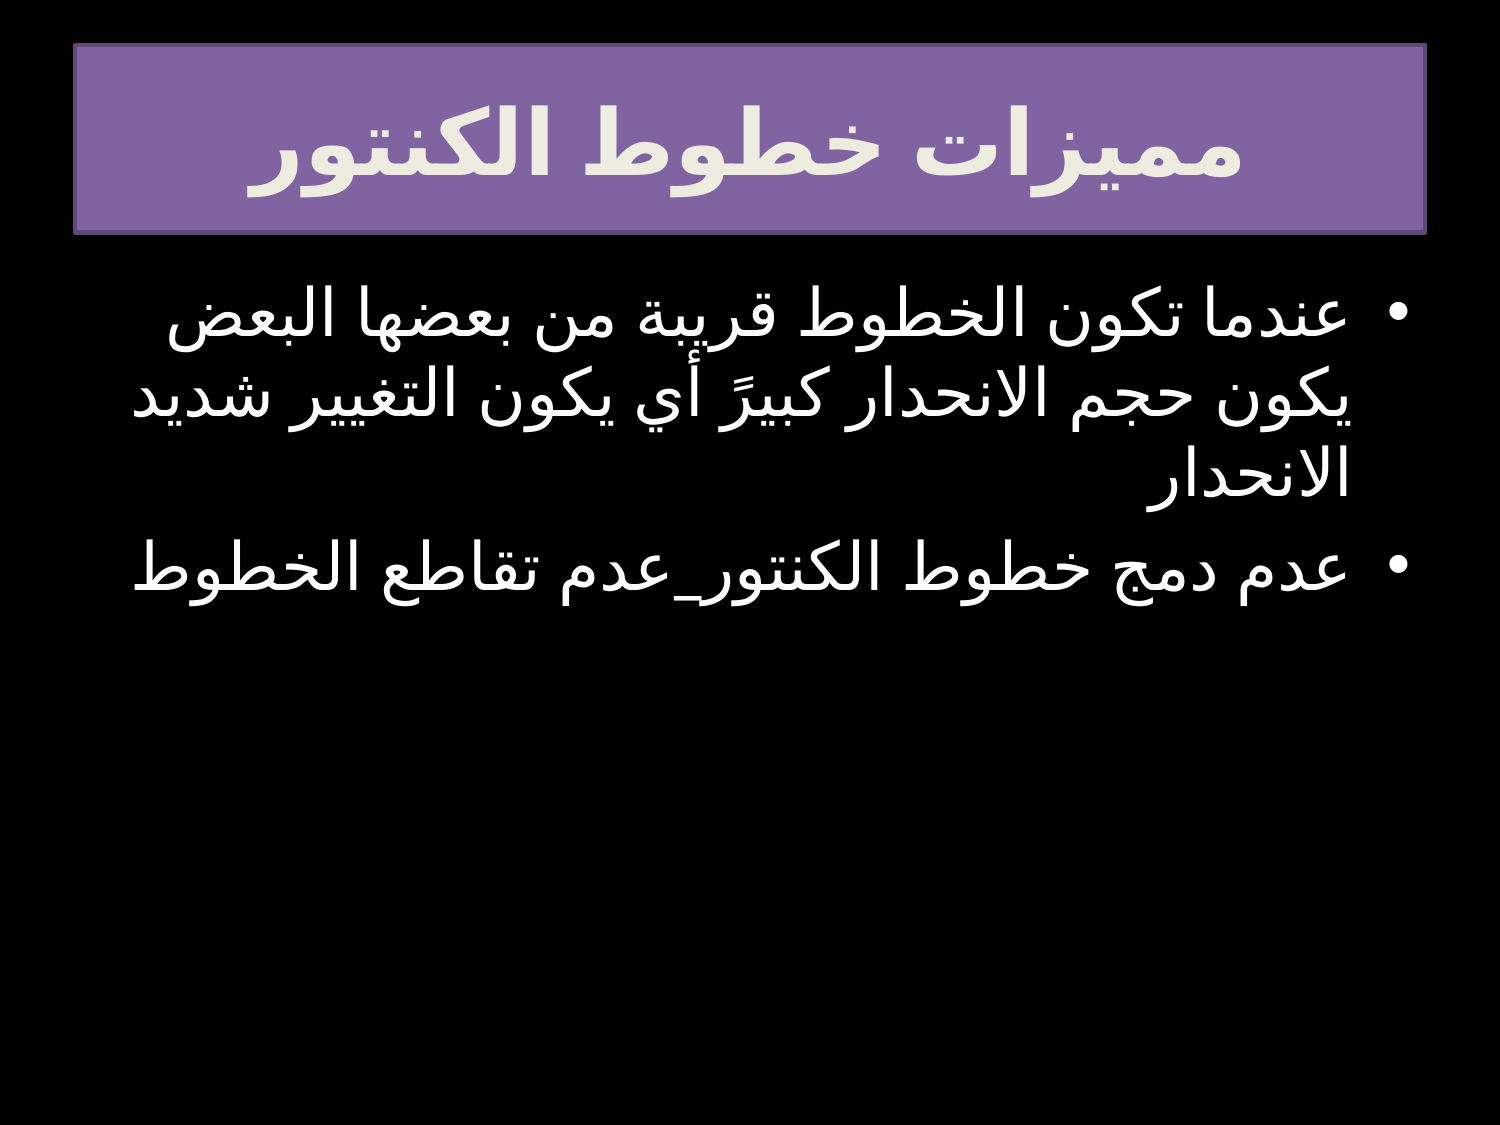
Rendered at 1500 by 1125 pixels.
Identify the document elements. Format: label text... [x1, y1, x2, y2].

title مميزات خطوط الكنتور [73, 43, 1427, 235]
list عندما تكون الخطوط قريبة من بعضها البعض يكون حجم الانحدار كبيرً أي يكون التغيير شديد الانحدار عدم دمج خطوط الكنتور_عدم تقاطع الخطوط [75, 262, 1425, 1005]
